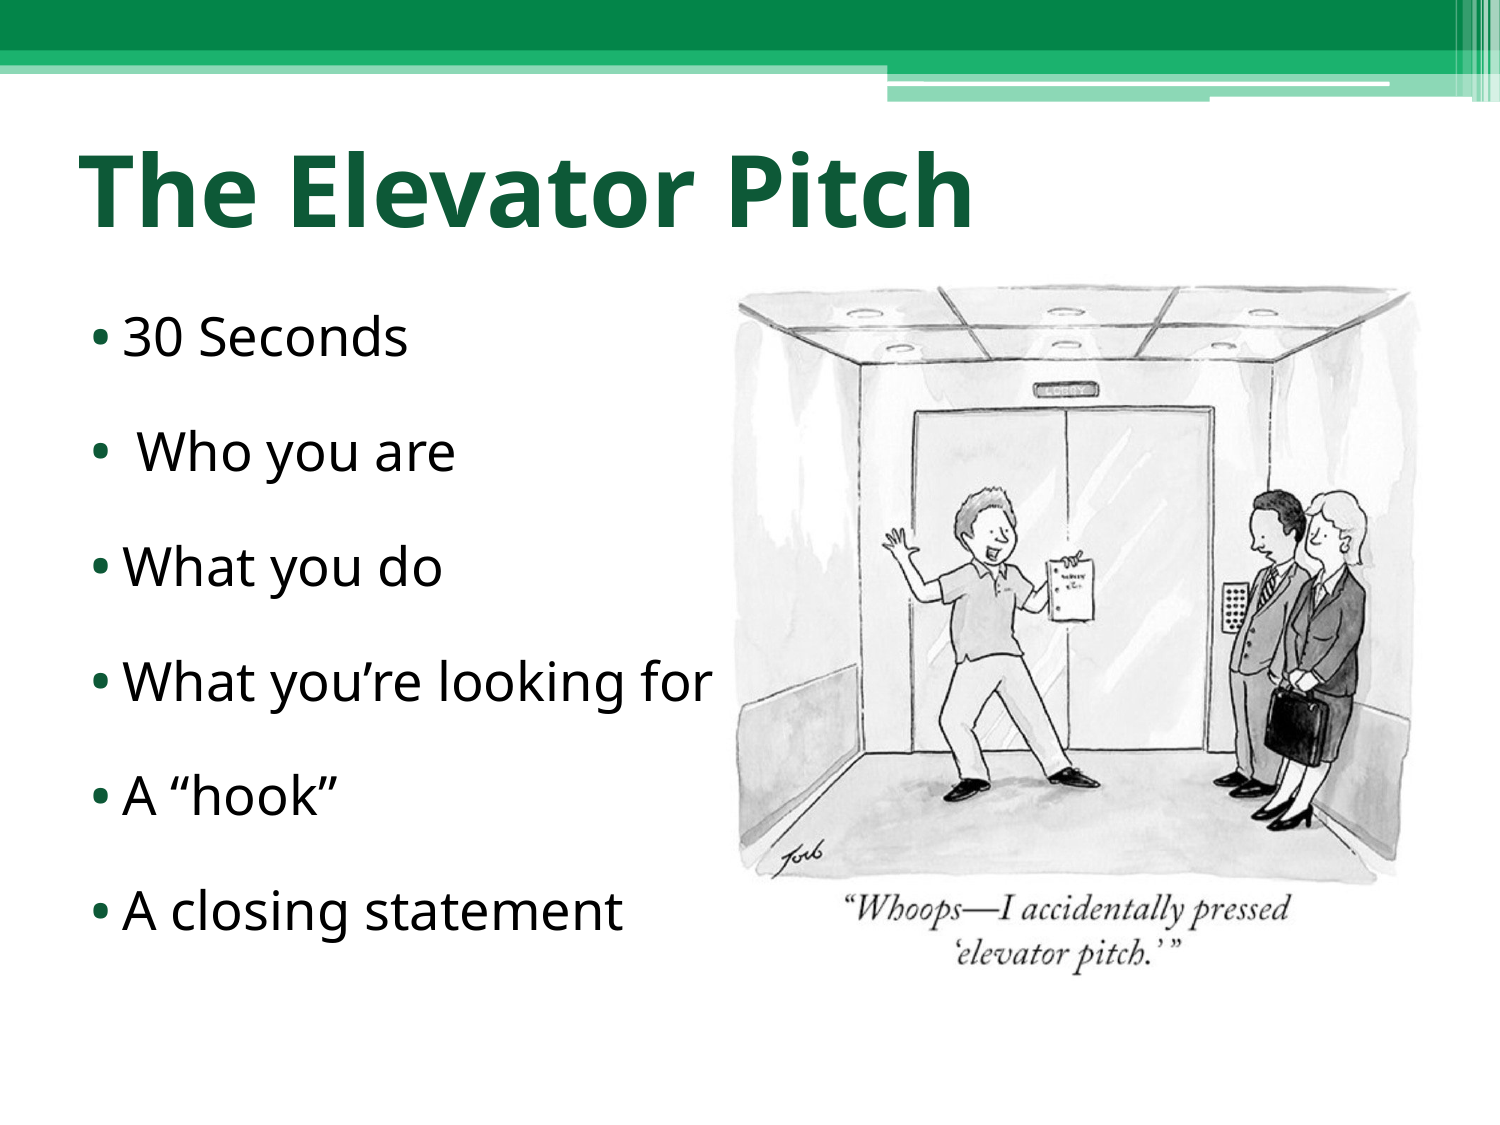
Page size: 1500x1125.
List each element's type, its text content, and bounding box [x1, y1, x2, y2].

list 30 Seconds Who you are What you do What you’re looking for A “hook” A closing statement [62, 262, 1050, 981]
title The Elevator Pitch [62, 99, 1413, 274]
picture [714, 274, 1438, 981]
